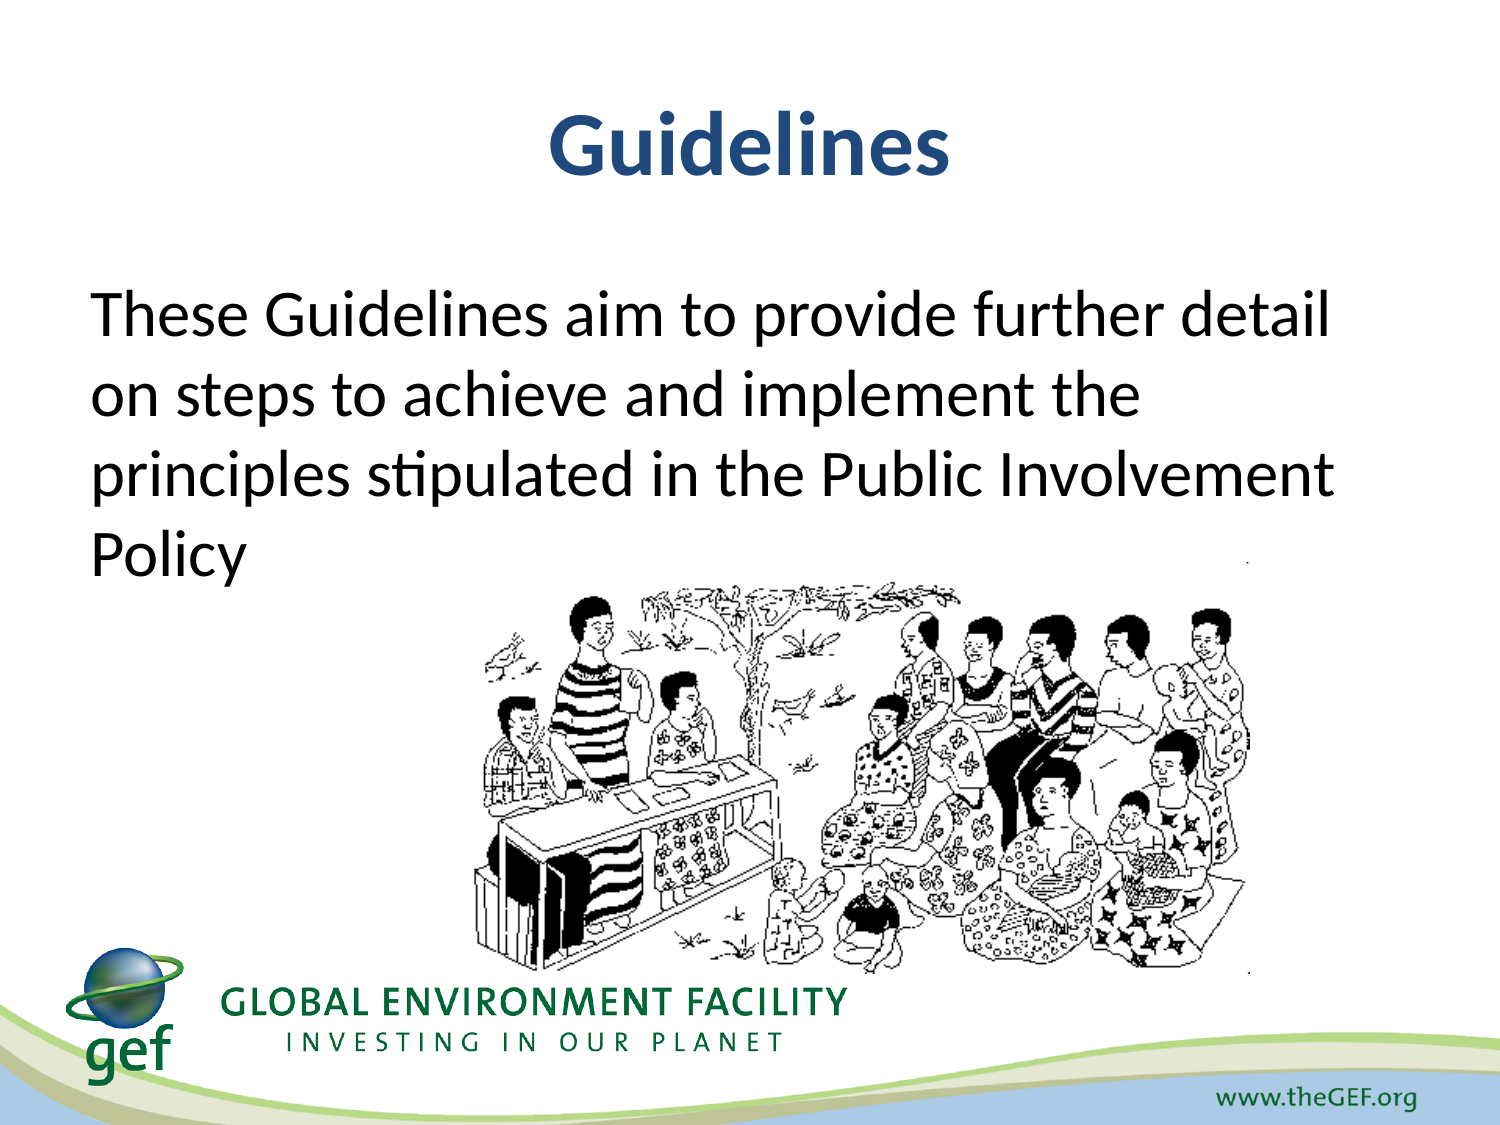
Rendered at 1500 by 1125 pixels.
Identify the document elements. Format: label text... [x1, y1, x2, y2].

picture [0, 920, 1500, 1125]
list These Guidelines aim to provide further detail on steps to achieve and implement the principles stipulated in the Public Involvement Policy [75, 262, 1425, 1005]
picture [459, 562, 1251, 974]
title Guidelines [75, 45, 1425, 233]
